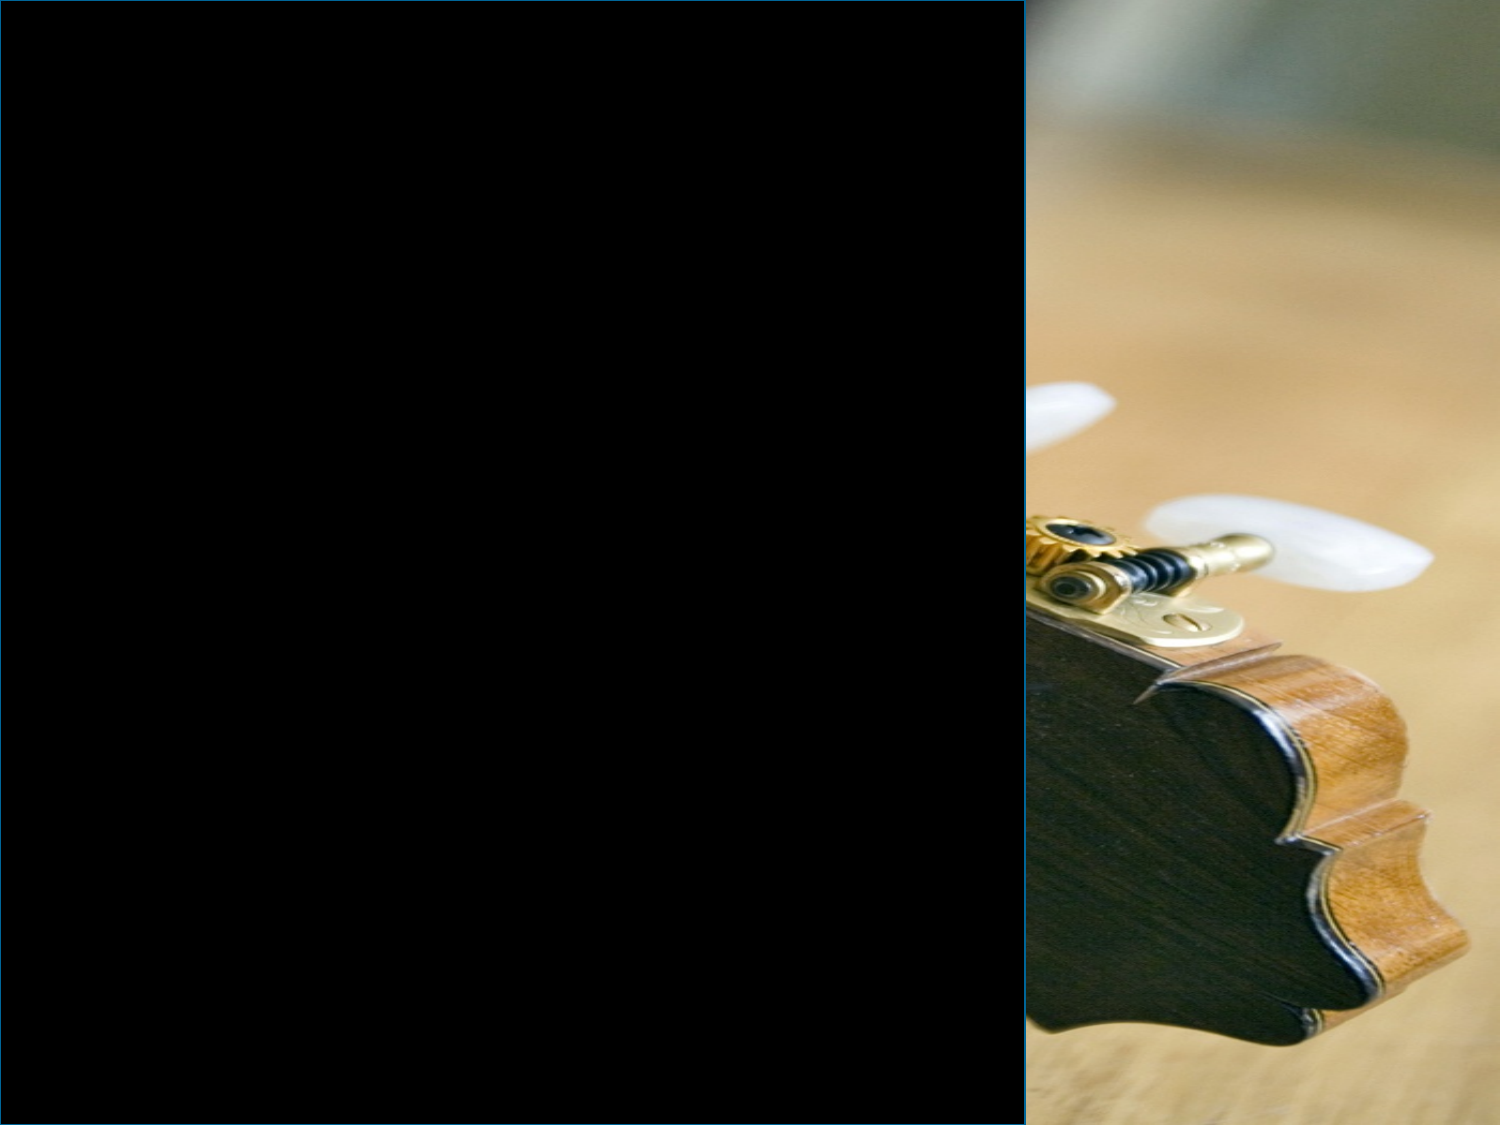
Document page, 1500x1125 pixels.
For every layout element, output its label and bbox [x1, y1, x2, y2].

list [0, 0, 1500, 1125]
